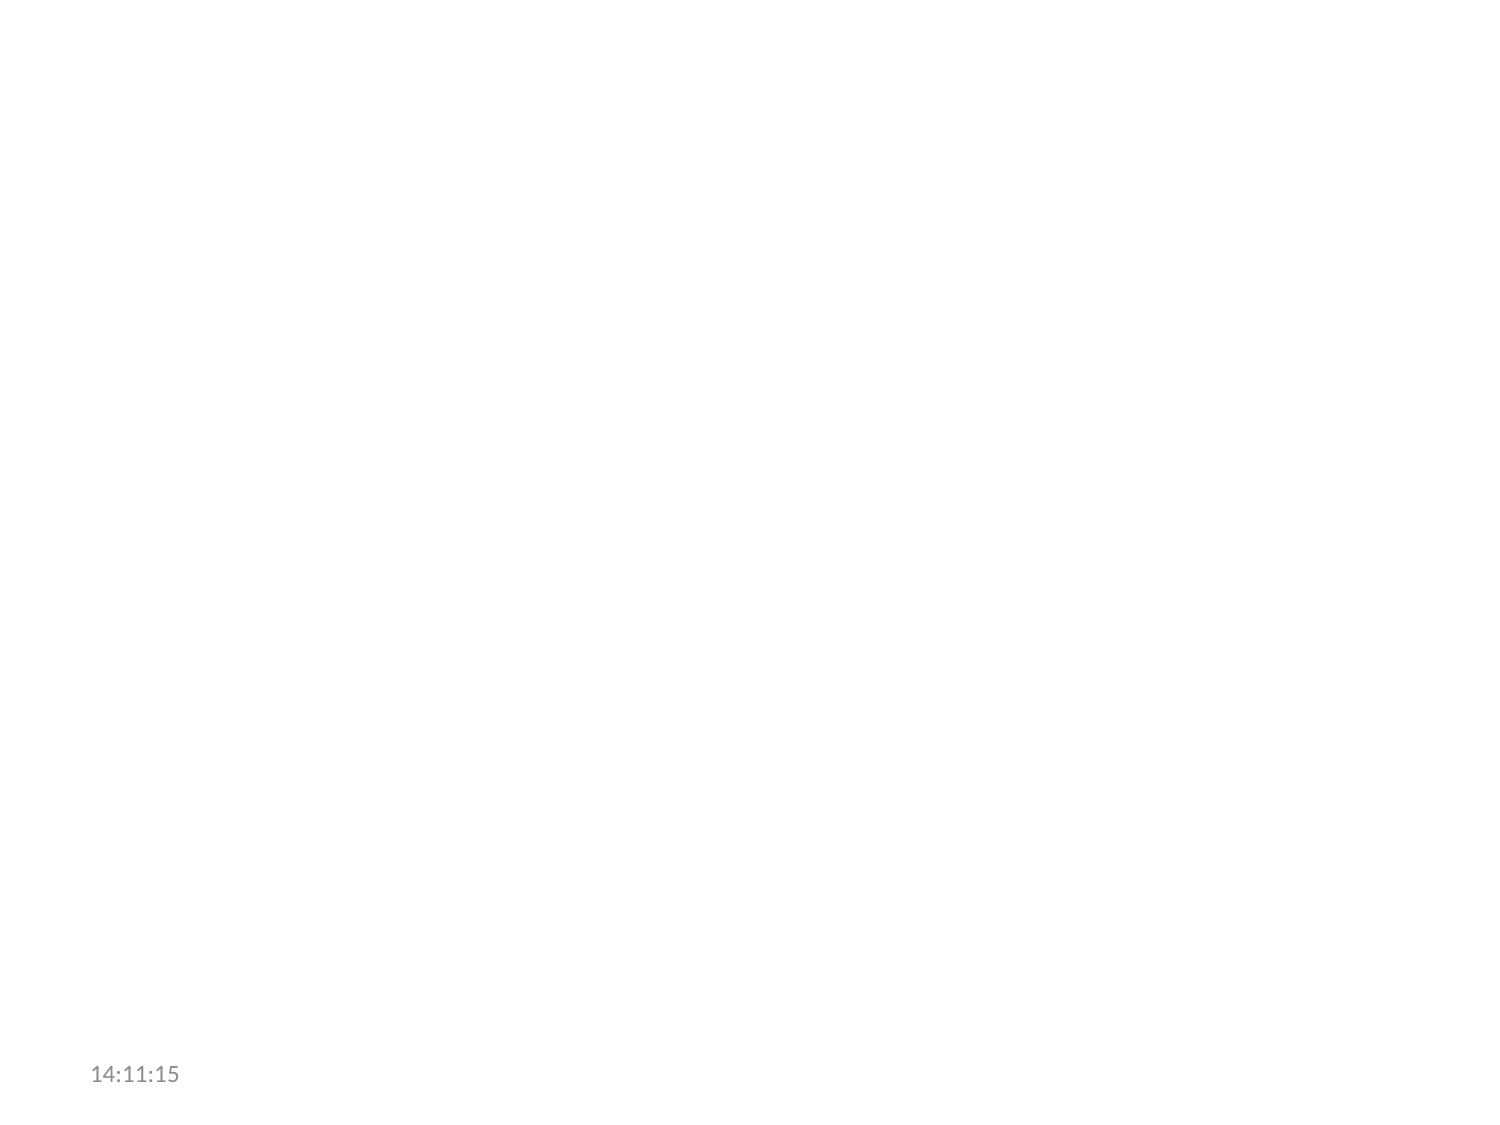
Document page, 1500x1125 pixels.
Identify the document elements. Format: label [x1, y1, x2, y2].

slide_number [75, 1042, 425, 1103]
